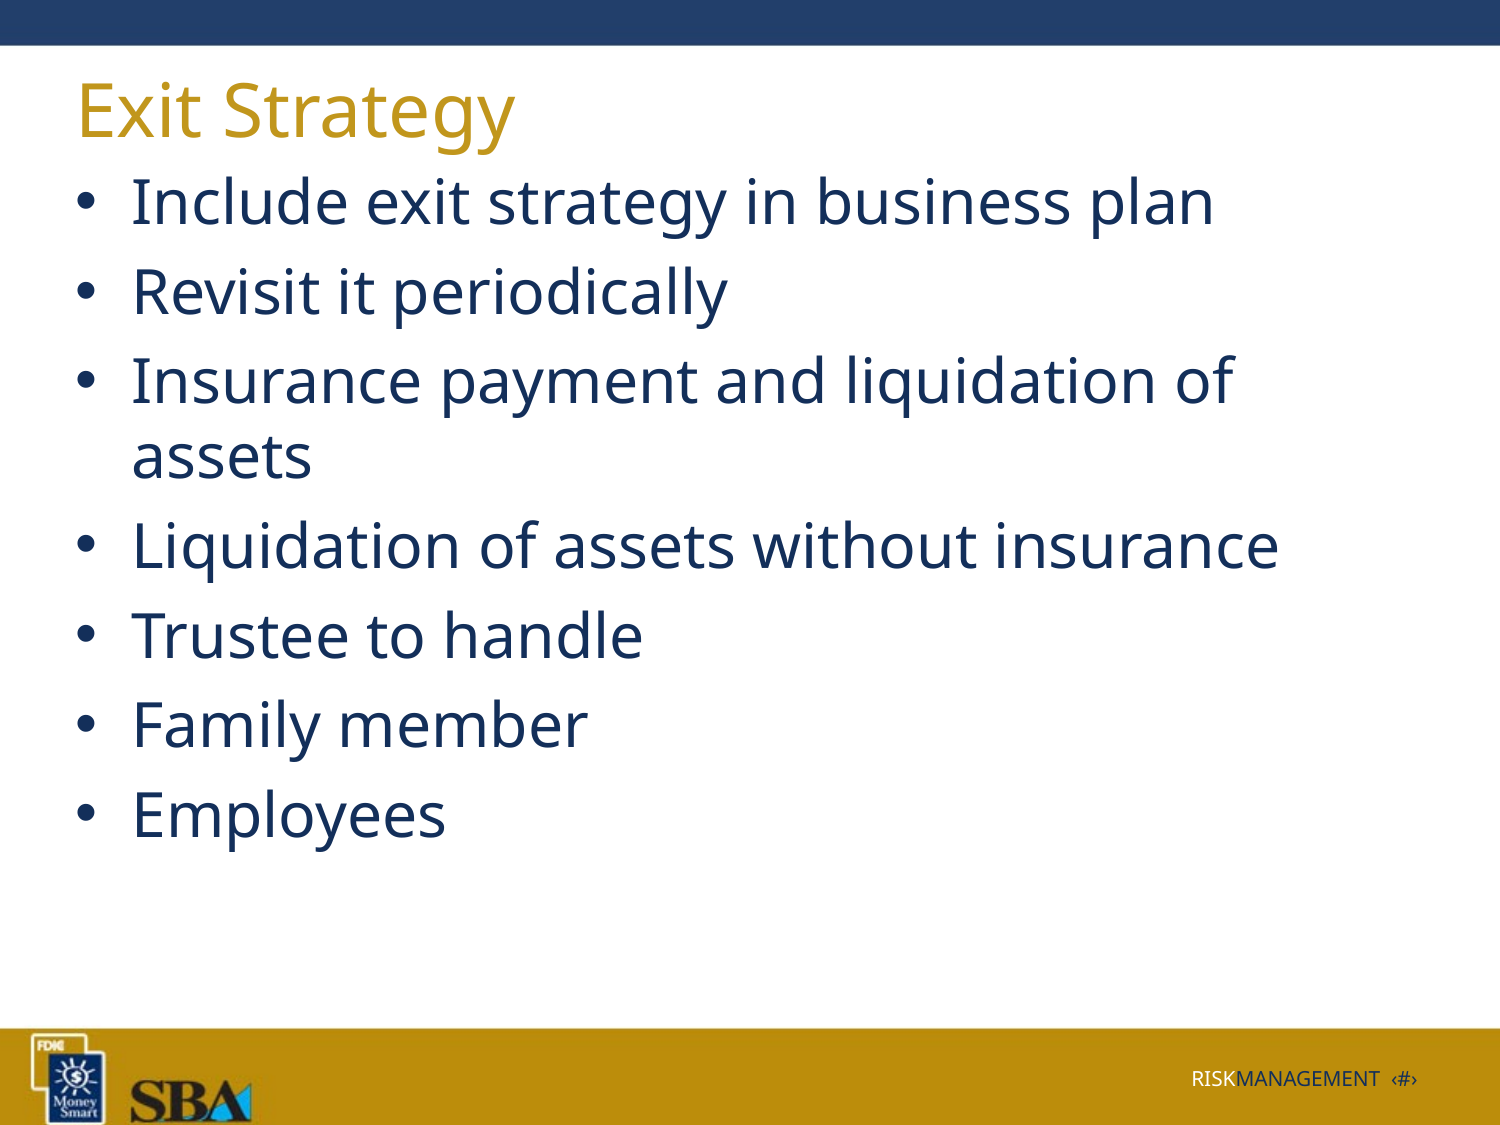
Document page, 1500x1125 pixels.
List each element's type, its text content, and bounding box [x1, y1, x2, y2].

picture [0, 0, 1500, 1125]
list Include exit strategy in business plan Revisit it periodically Insurance payment and liquidation of assets Liquidation of assets without insurance Trustee to handle Family member Employees [74, 161, 1426, 863]
title Exit Strategy [74, 61, 1426, 161]
